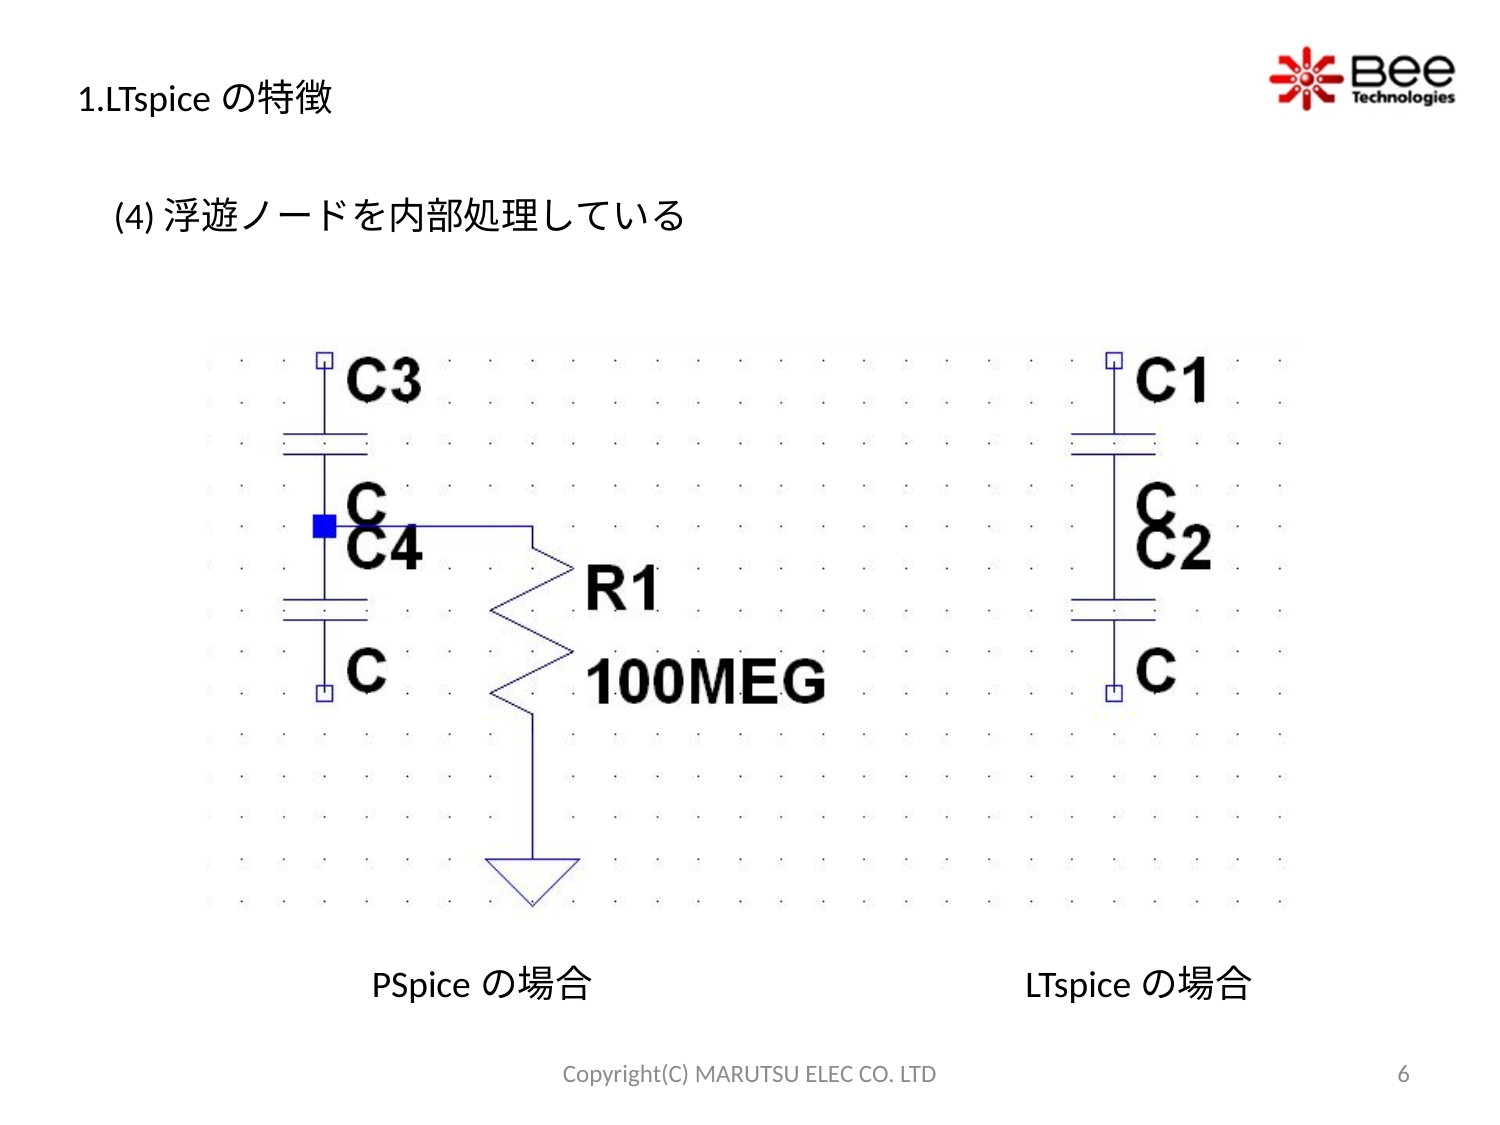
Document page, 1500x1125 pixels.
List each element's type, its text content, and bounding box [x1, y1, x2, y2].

slide_number 6 [1074, 1042, 1425, 1103]
text_box (4)浮遊ノードを内部処理している [98, 184, 703, 245]
text_box 1.LTspiceの特徴 [62, 66, 357, 127]
picture [1259, 30, 1471, 124]
picture [206, 337, 1306, 918]
footer Copyright(C) MARUTSU ELEC CO. LTD [512, 1042, 988, 1103]
text_box PSpiceの場合 [357, 952, 608, 1012]
text_box LTspiceの場合 [1010, 952, 1268, 1012]
